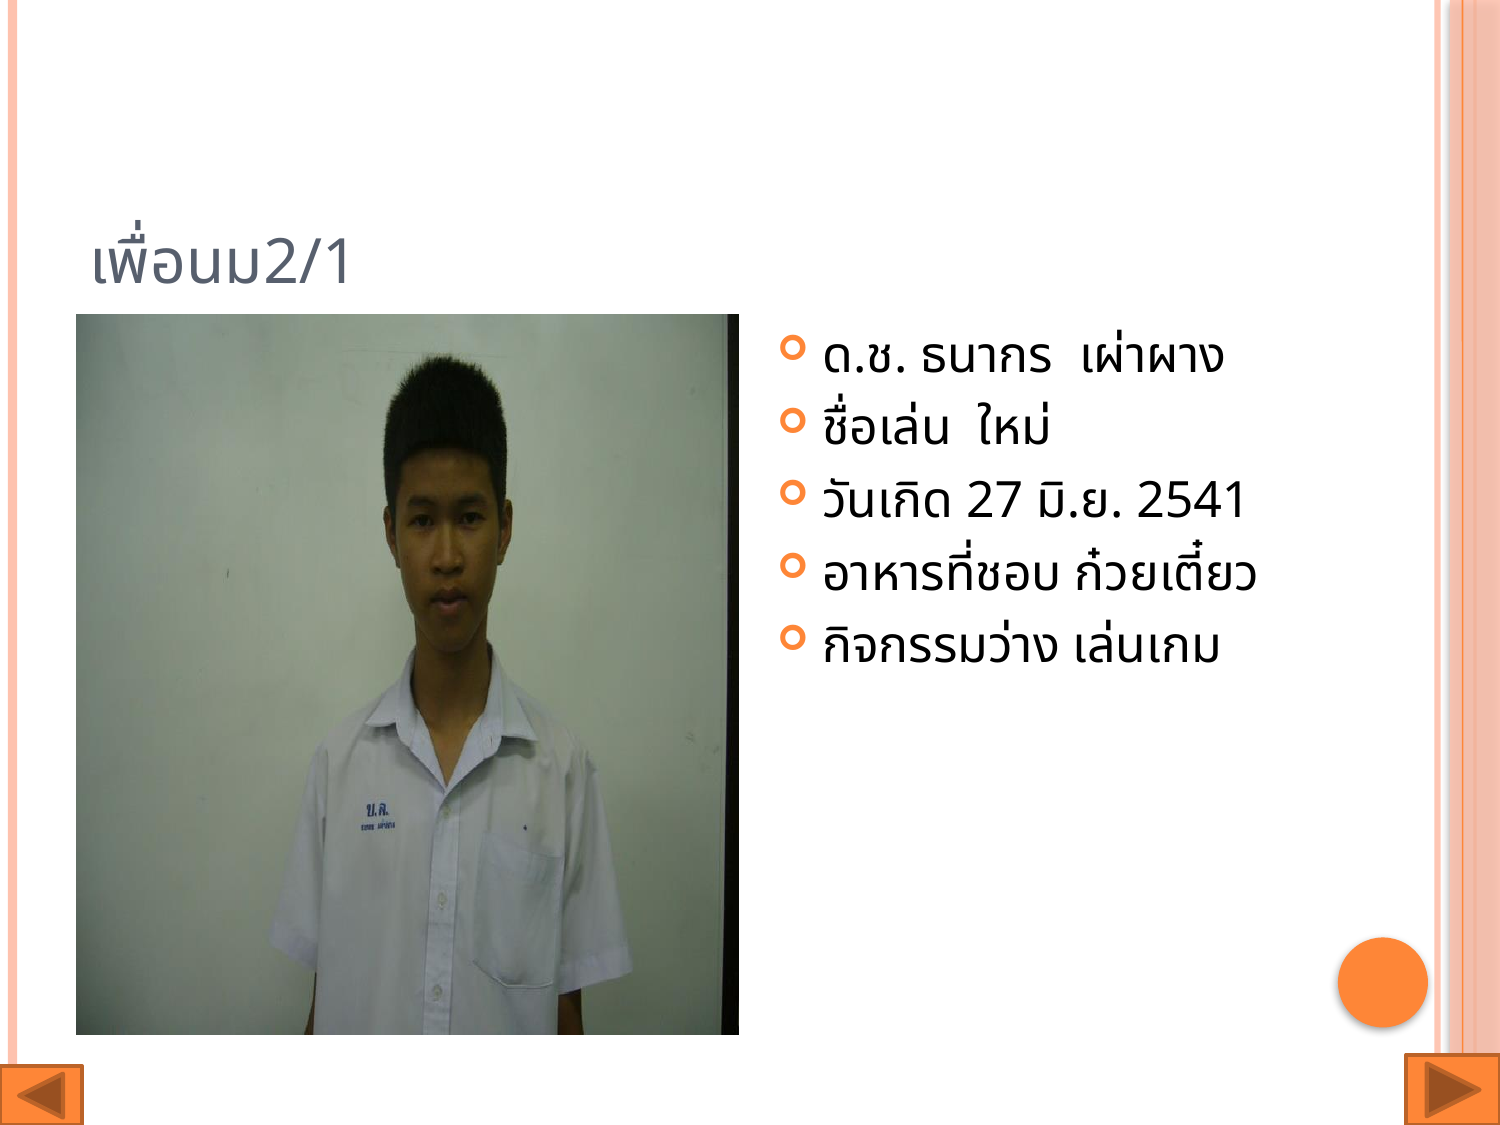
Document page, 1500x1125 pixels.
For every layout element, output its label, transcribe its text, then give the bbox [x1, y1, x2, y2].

title เพื่อนม2/1 [75, 115, 1425, 304]
list ด.ช. ธนากร เผ่าผาง ชื่อเล่น ใหม่ วันเกิด 27 มิ.ย. 2541 อาหารที่ชอบ ก๋วยเตี๋ยว กิจกรรมว่าง เล่นเกม [762, 315, 1425, 1043]
text_box [0, 1064, 84, 1125]
text_box [1404, 1053, 1500, 1125]
picture [76, 313, 739, 1036]
